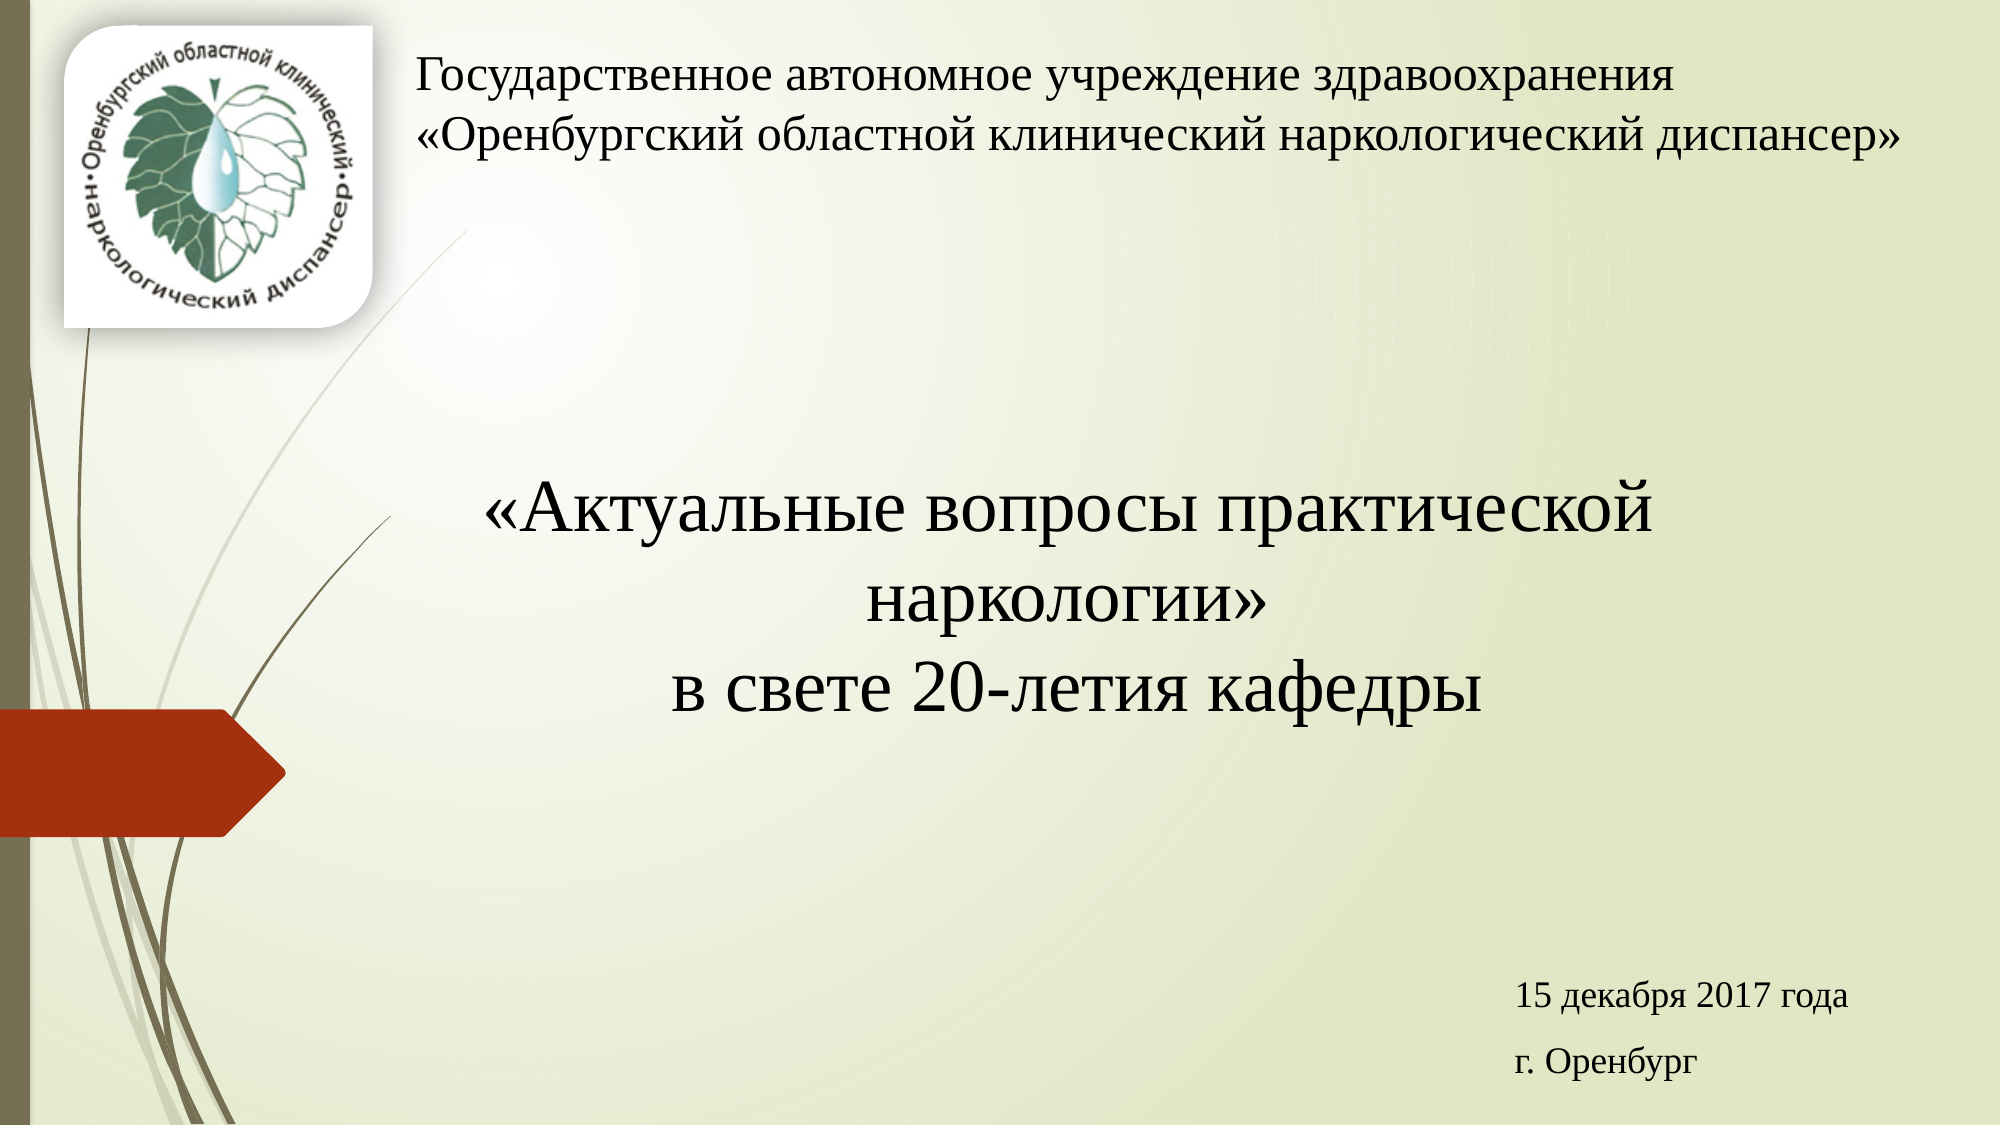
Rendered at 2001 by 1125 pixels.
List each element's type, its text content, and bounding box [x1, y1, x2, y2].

title «Актуальные вопросы практической наркологии» в свете 20-летия кафедры [292, 270, 1844, 894]
subtitle 15 декабря 2017 года г. Оренбург [1499, 963, 2000, 1115]
picture [71, 32, 366, 321]
text_box Государственное автономное учреждение здравоохранения «Оренбургский областной клинический наркологический диспансер» [400, 33, 2000, 168]
